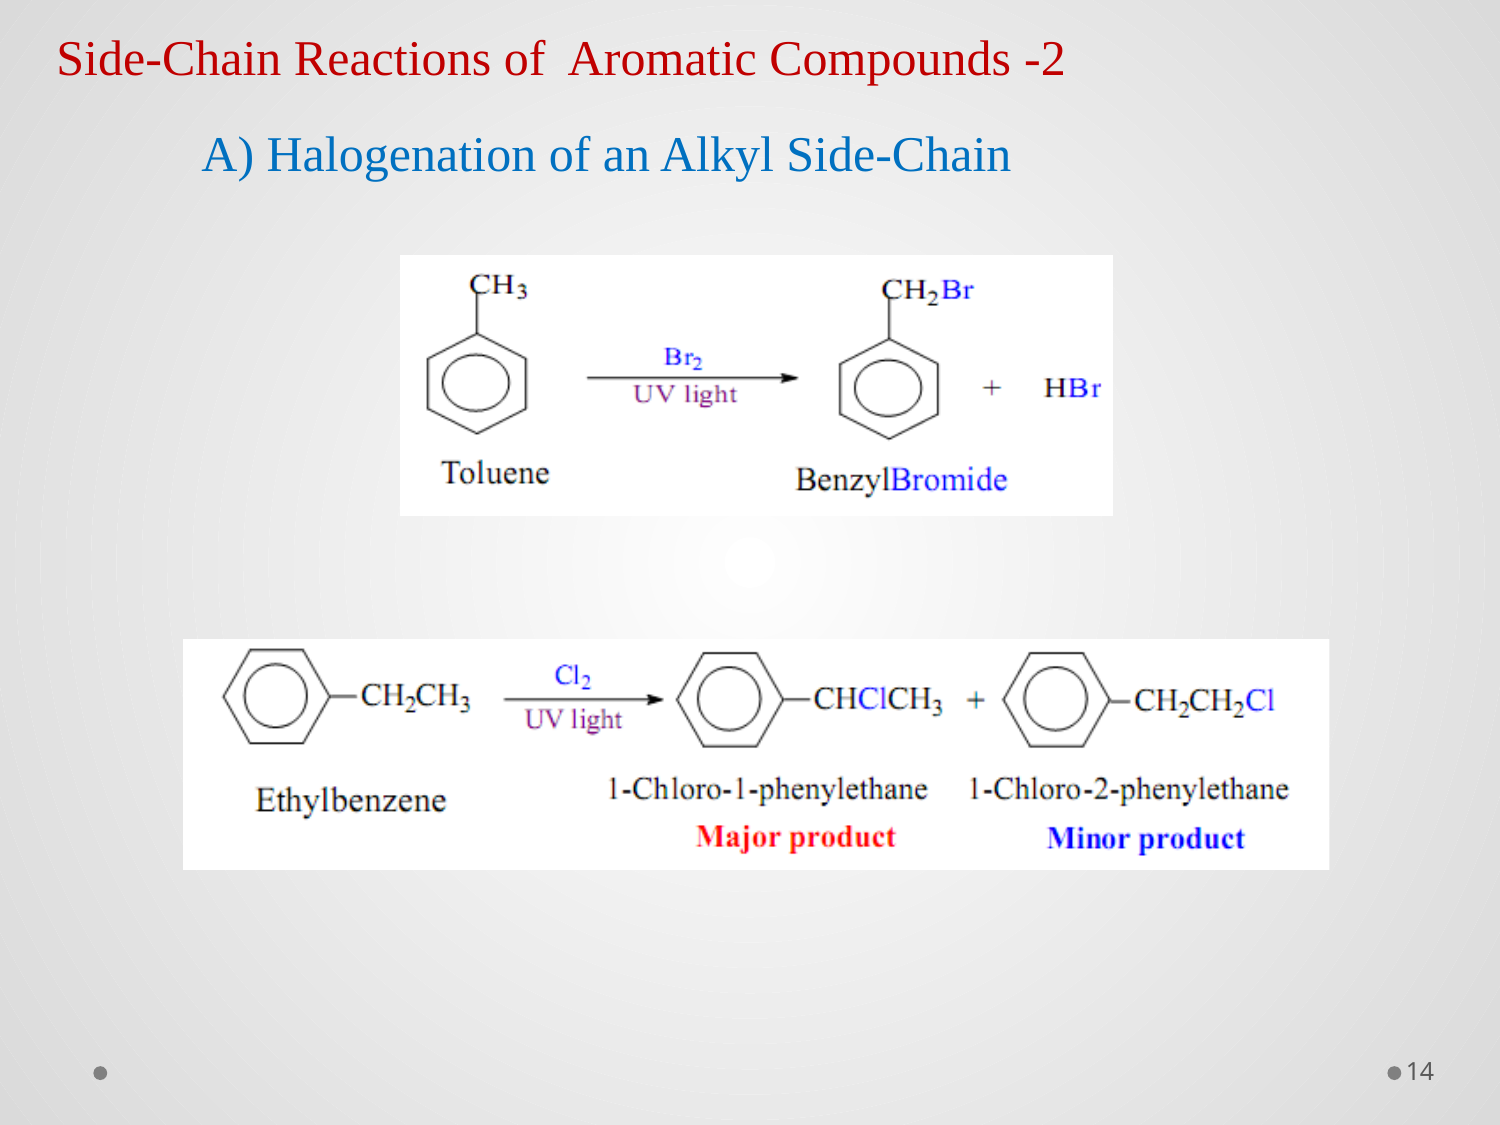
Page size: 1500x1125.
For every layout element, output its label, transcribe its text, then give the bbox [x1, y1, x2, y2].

slide_number 14 [1401, 1042, 1494, 1103]
picture [399, 255, 1113, 516]
picture [182, 639, 1330, 870]
text_box 2- Side-Chain Reactions of Aromatic Compounds [41, 17, 1081, 93]
text_box A) Halogenation of an Alkyl Side-Chain [186, 113, 1027, 189]
